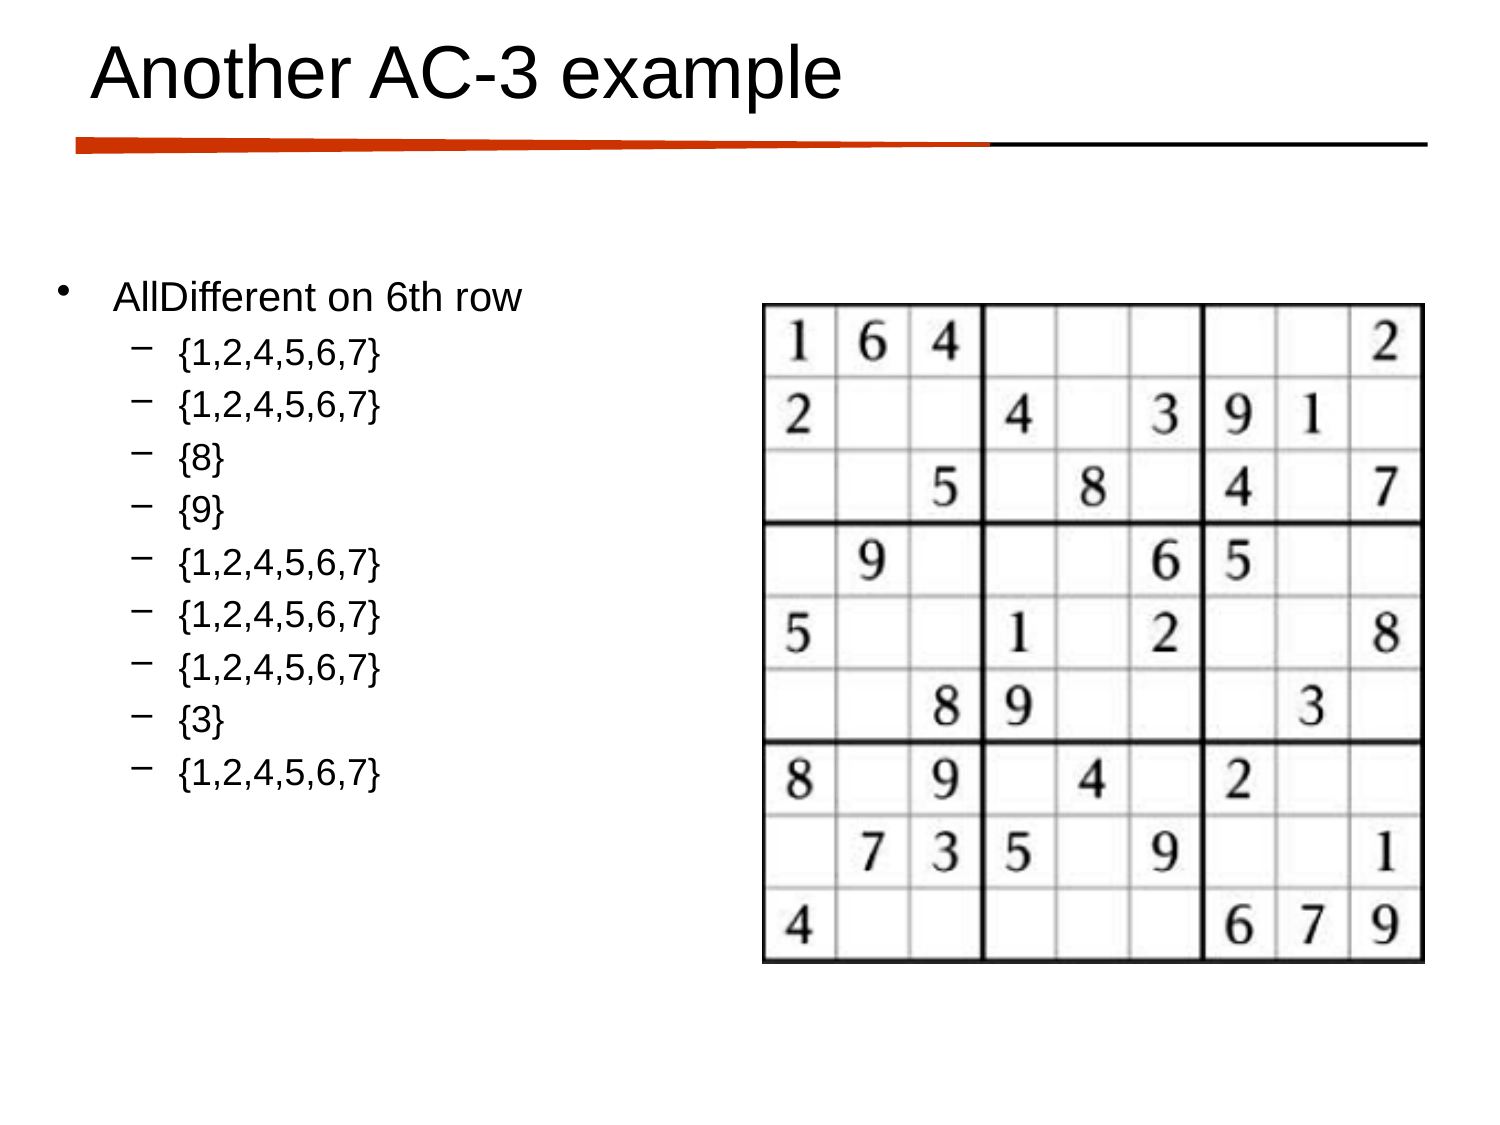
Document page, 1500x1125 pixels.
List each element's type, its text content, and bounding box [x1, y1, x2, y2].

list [762, 303, 1426, 964]
list AllDifferent on 6th row {1,2,4,5,6,7} {1,2,4,5,6,7} {8} {9} {1,2,4,5,6,7} {1,2,4,5,6,7} {1,2,4,5,6,7} {3} {1,2,4,5,6,7} [41, 262, 751, 1006]
title Another AC-3 example [74, 0, 1426, 163]
